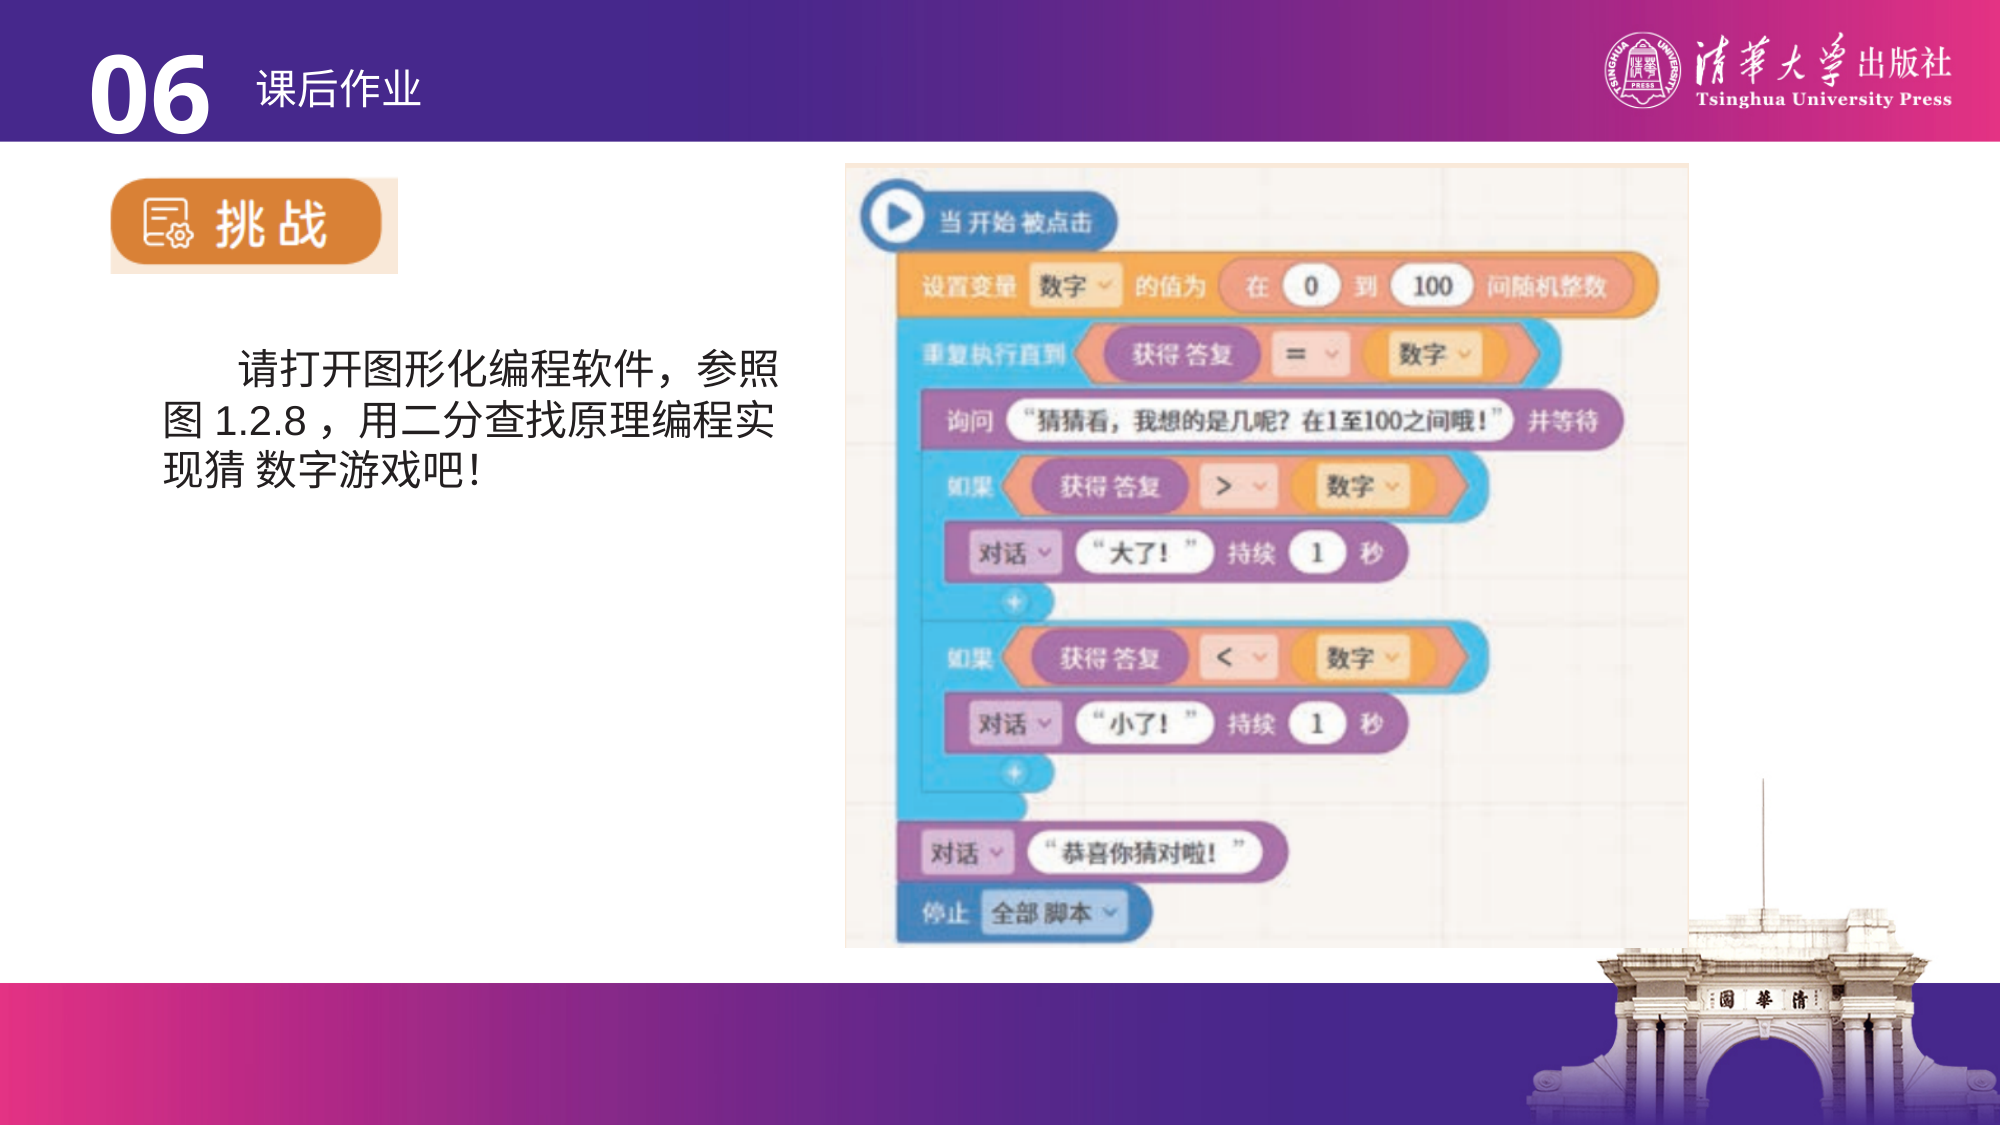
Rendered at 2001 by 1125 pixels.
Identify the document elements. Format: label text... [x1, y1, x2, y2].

text_box 请打开图形化编程软件，参照图1.2.8，用二分查找原理编程实现猜 数字游戏吧！ [147, 335, 831, 501]
text_box 06 [80, 16, 222, 164]
picture [0, 0, 2000, 1125]
title 课后作业 [241, 46, 1821, 136]
